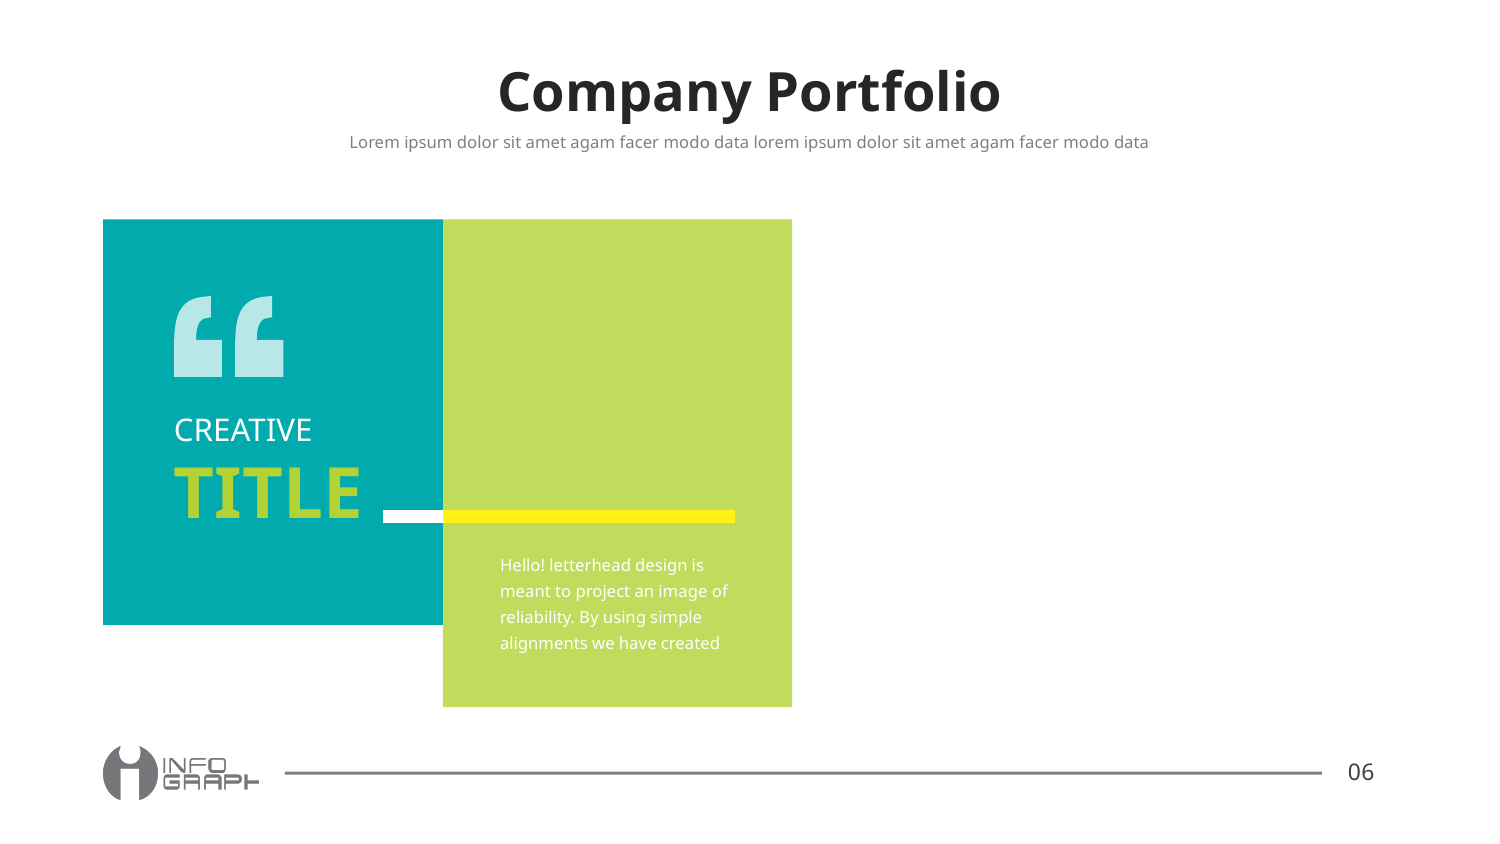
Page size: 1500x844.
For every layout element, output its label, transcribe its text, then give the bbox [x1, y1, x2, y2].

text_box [162, 295, 384, 539]
title Company Portfolio [103, 51, 1397, 136]
slide_number 0‹#› [1325, 737, 1397, 809]
picture [103, 746, 259, 800]
picture [442, 219, 1398, 708]
list Lorem ipsum dolor sit amet agam facer modo data lorem ipsum dolor sit amet agam facer modo data [103, 136, 1397, 161]
text_box [103, 219, 440, 625]
